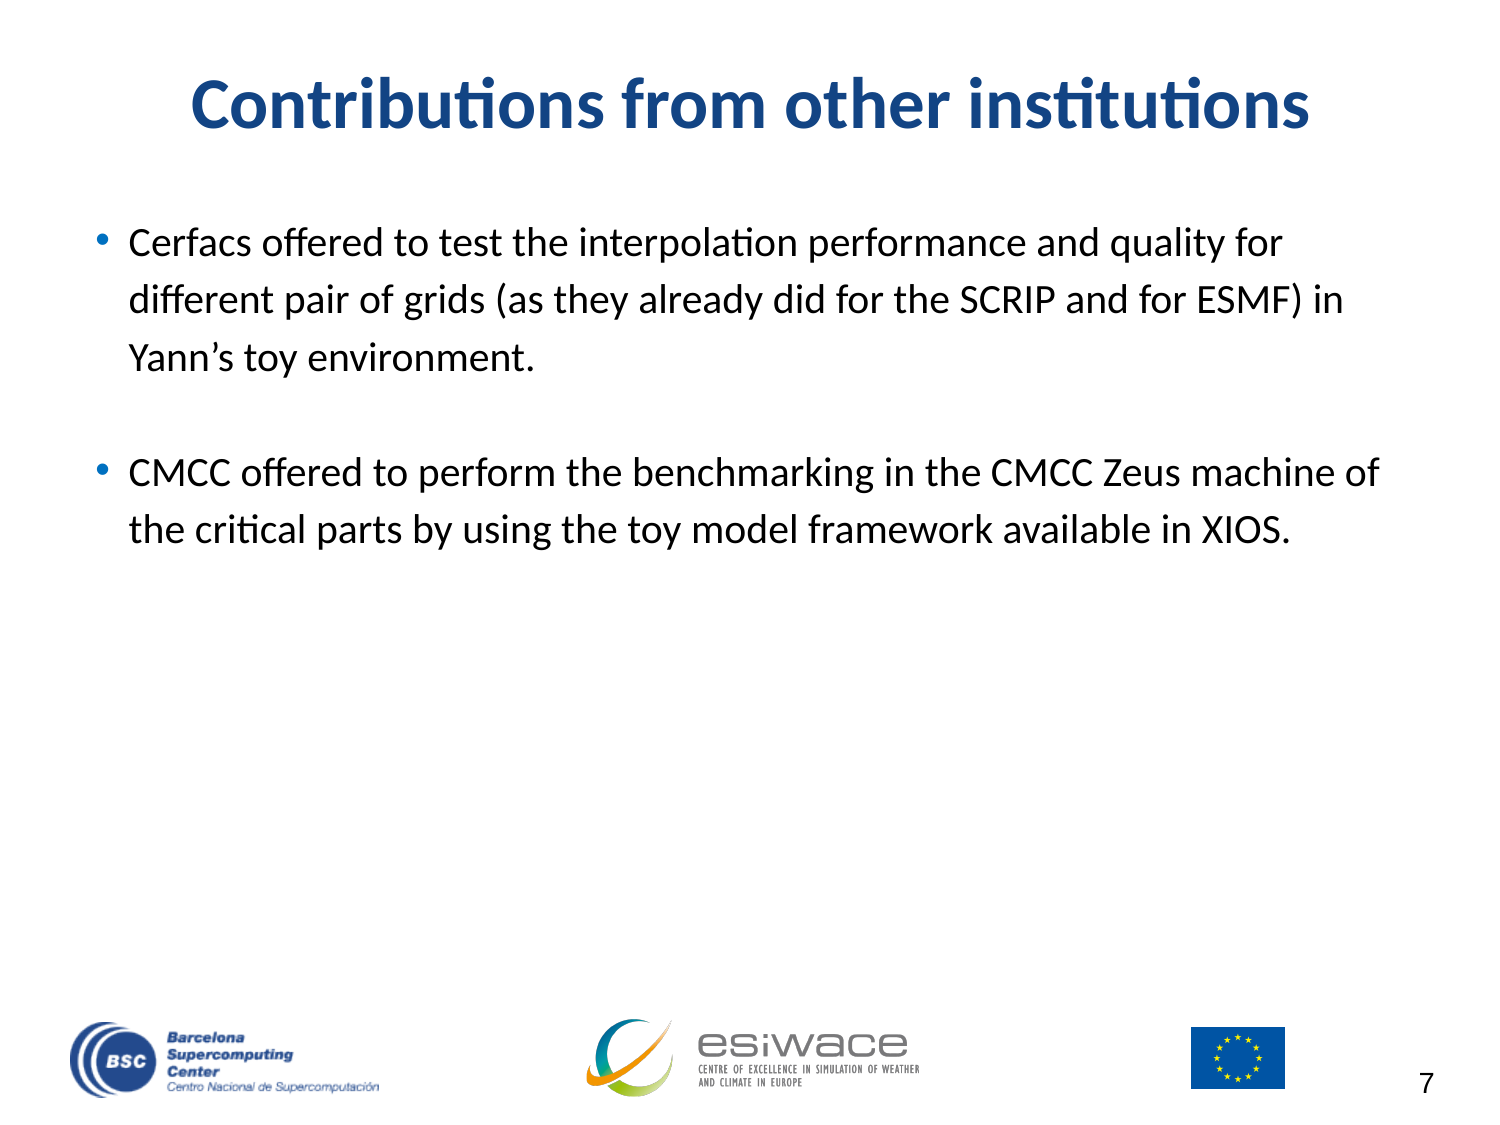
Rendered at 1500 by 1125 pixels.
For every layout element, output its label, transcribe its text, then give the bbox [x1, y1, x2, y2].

slide_number ‹#› [1403, 1038, 1494, 1125]
title Contributions from other institutions [76, 35, 1427, 174]
list Cerfacs offered to test the interpolation performance and quality for different pair of grids (as they already did for the SCRIP and for ESMF) in Yann’s toy environment. CMCC offered to perform the benchmarking in the CMCC Zeus machine of the critical parts by using the toy model framework available in XIOS. [76, 199, 1427, 993]
picture [1190, 1027, 1285, 1090]
picture [580, 1017, 920, 1099]
picture [70, 1022, 379, 1098]
